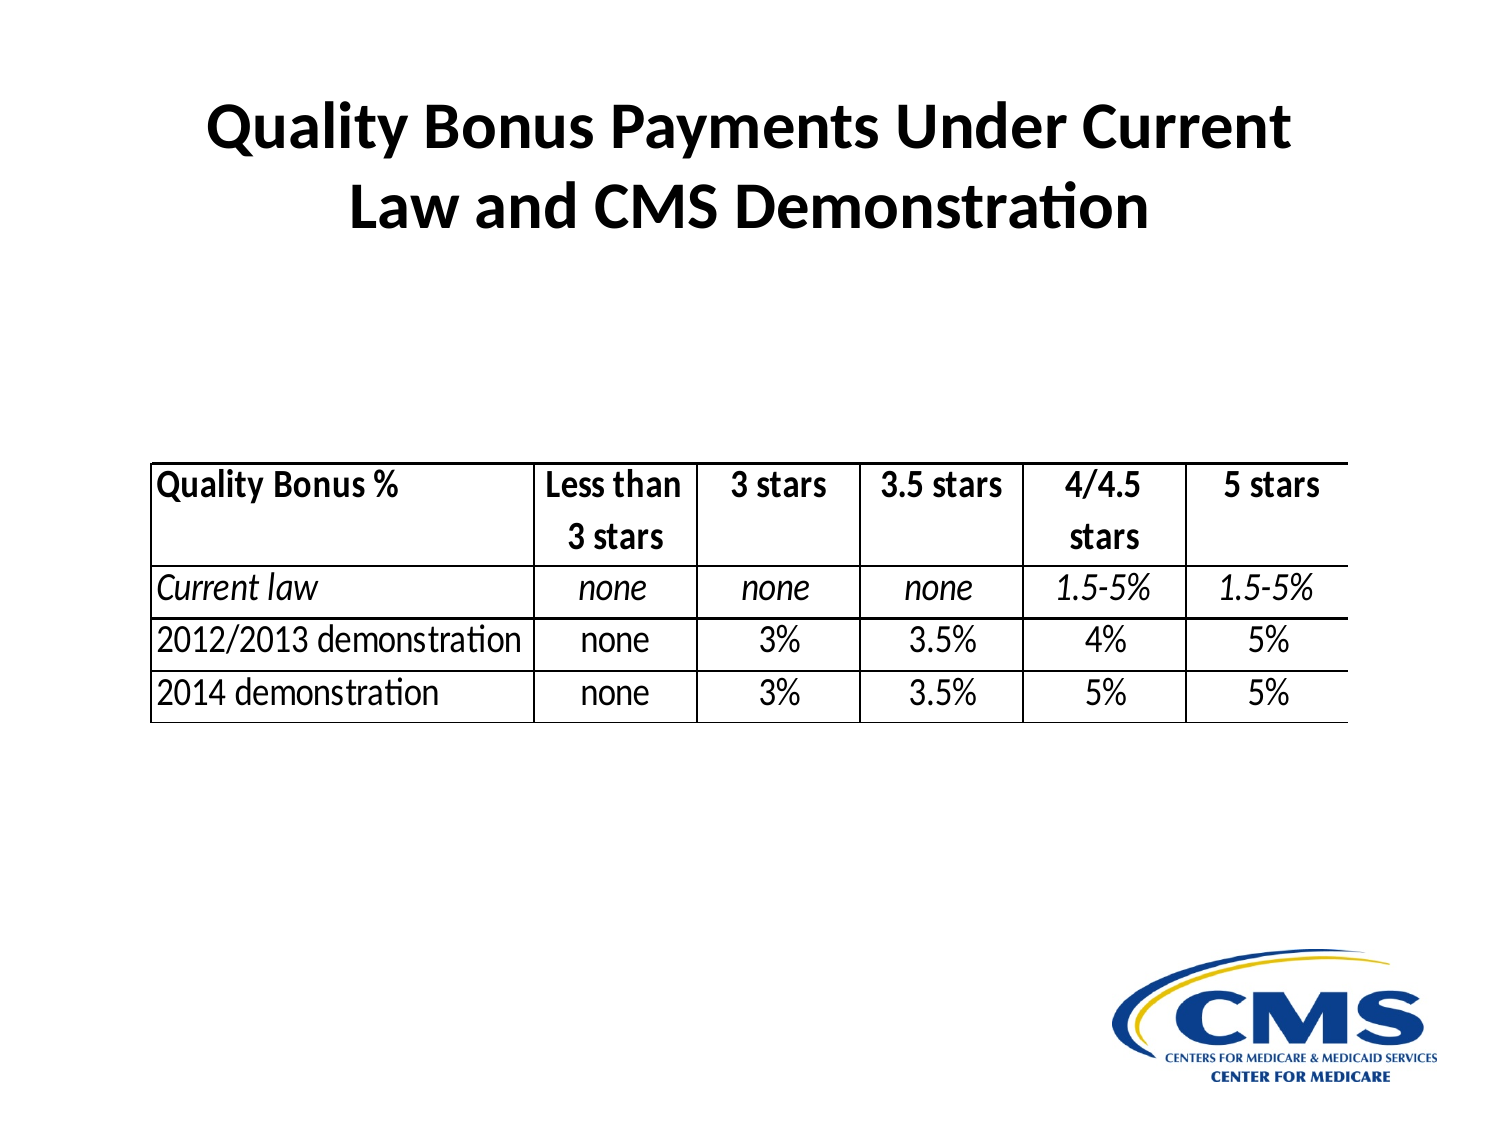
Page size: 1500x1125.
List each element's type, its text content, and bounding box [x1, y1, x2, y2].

text_box Quality Bonus Payments Under Current Law and CMS Demonstration [131, 74, 1369, 250]
picture [1112, 949, 1437, 1082]
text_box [149, 462, 1351, 726]
